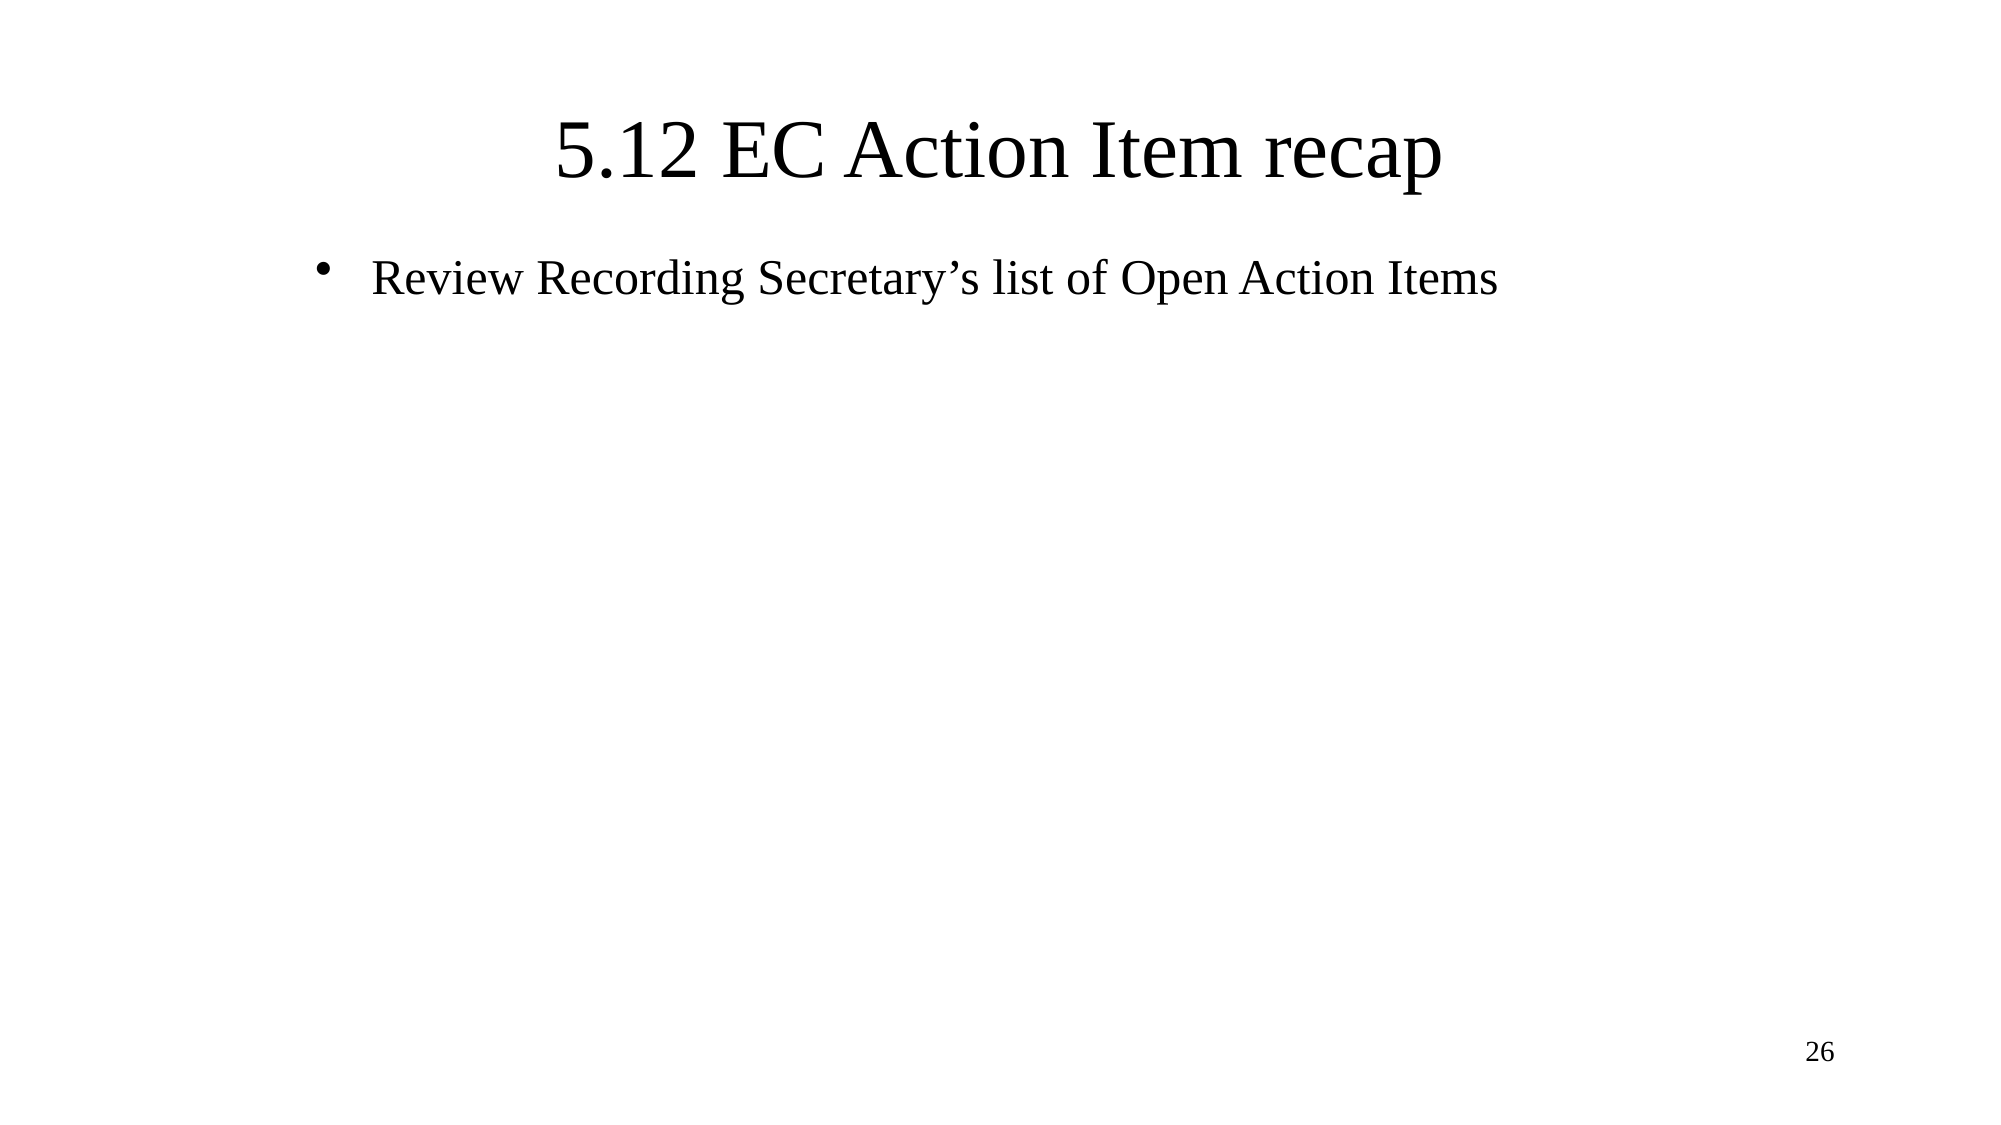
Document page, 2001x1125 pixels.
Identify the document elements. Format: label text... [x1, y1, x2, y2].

slide_number 26 [1433, 1024, 1851, 1101]
title 5.12 EC Action Item recap [362, 49, 1638, 238]
list Review Recording Secretary’s list of Open Action Items [299, 237, 1713, 1088]
